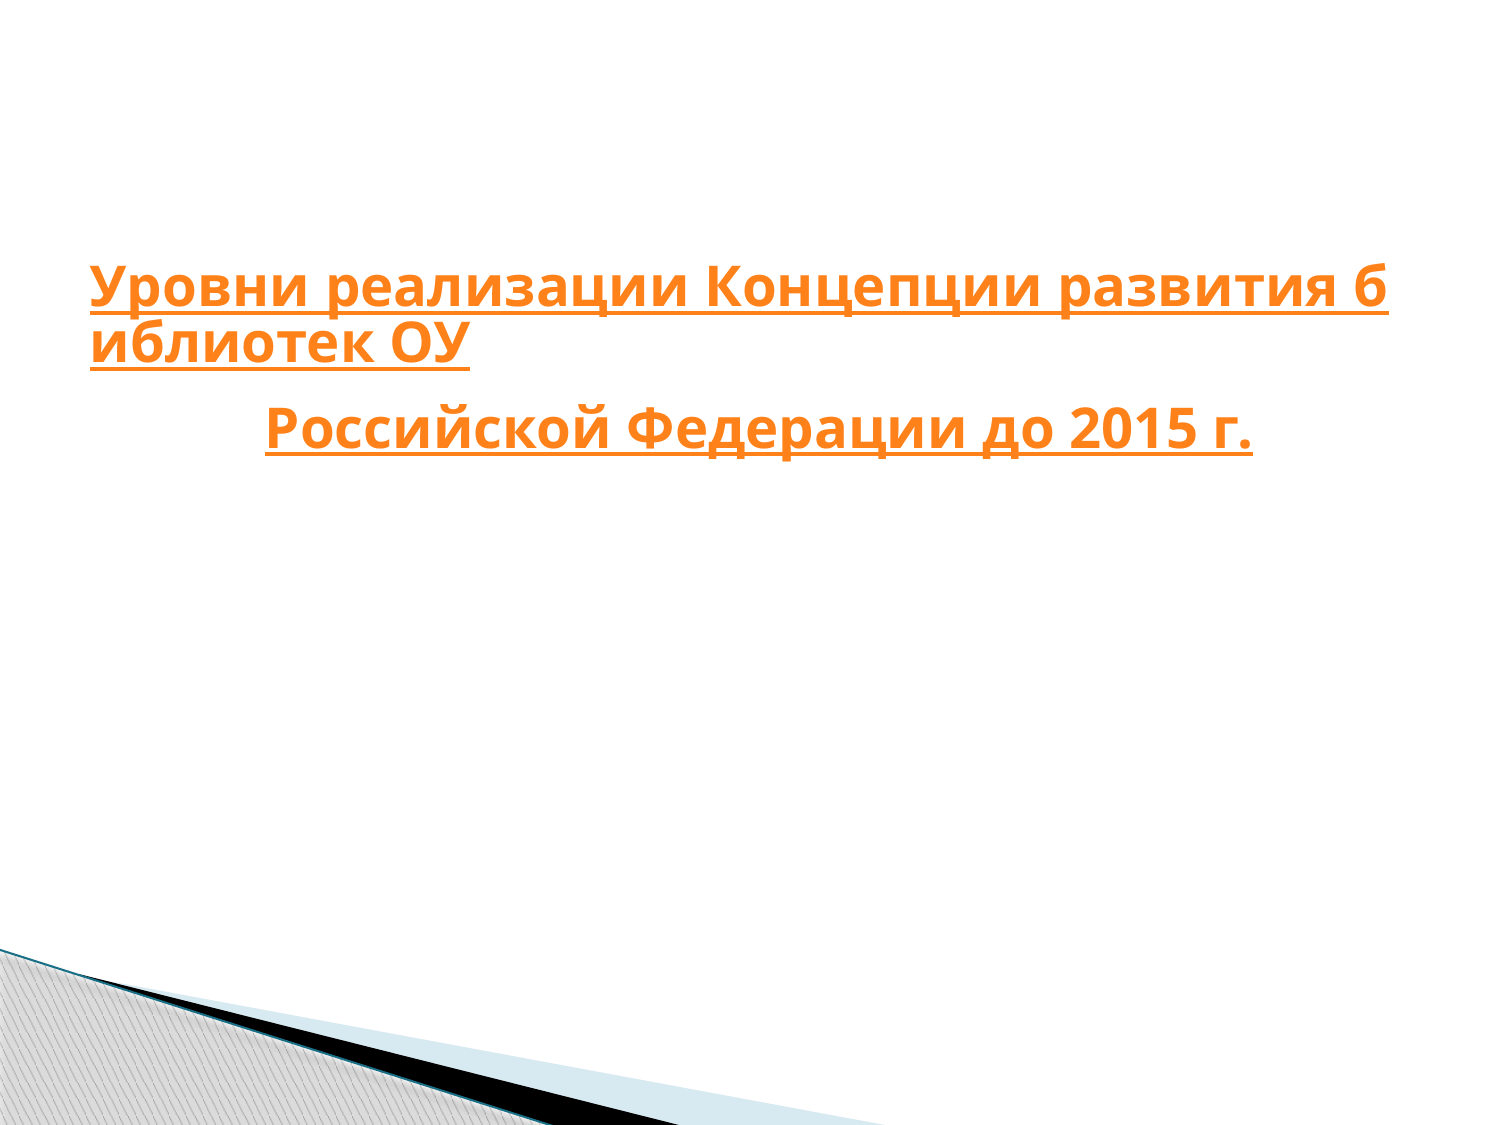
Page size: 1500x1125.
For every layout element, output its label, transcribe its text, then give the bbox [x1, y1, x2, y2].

list Уровни реализации Концепции развития библиотек ОУ Российской Федерации до 2015 г. [75, 243, 1425, 986]
